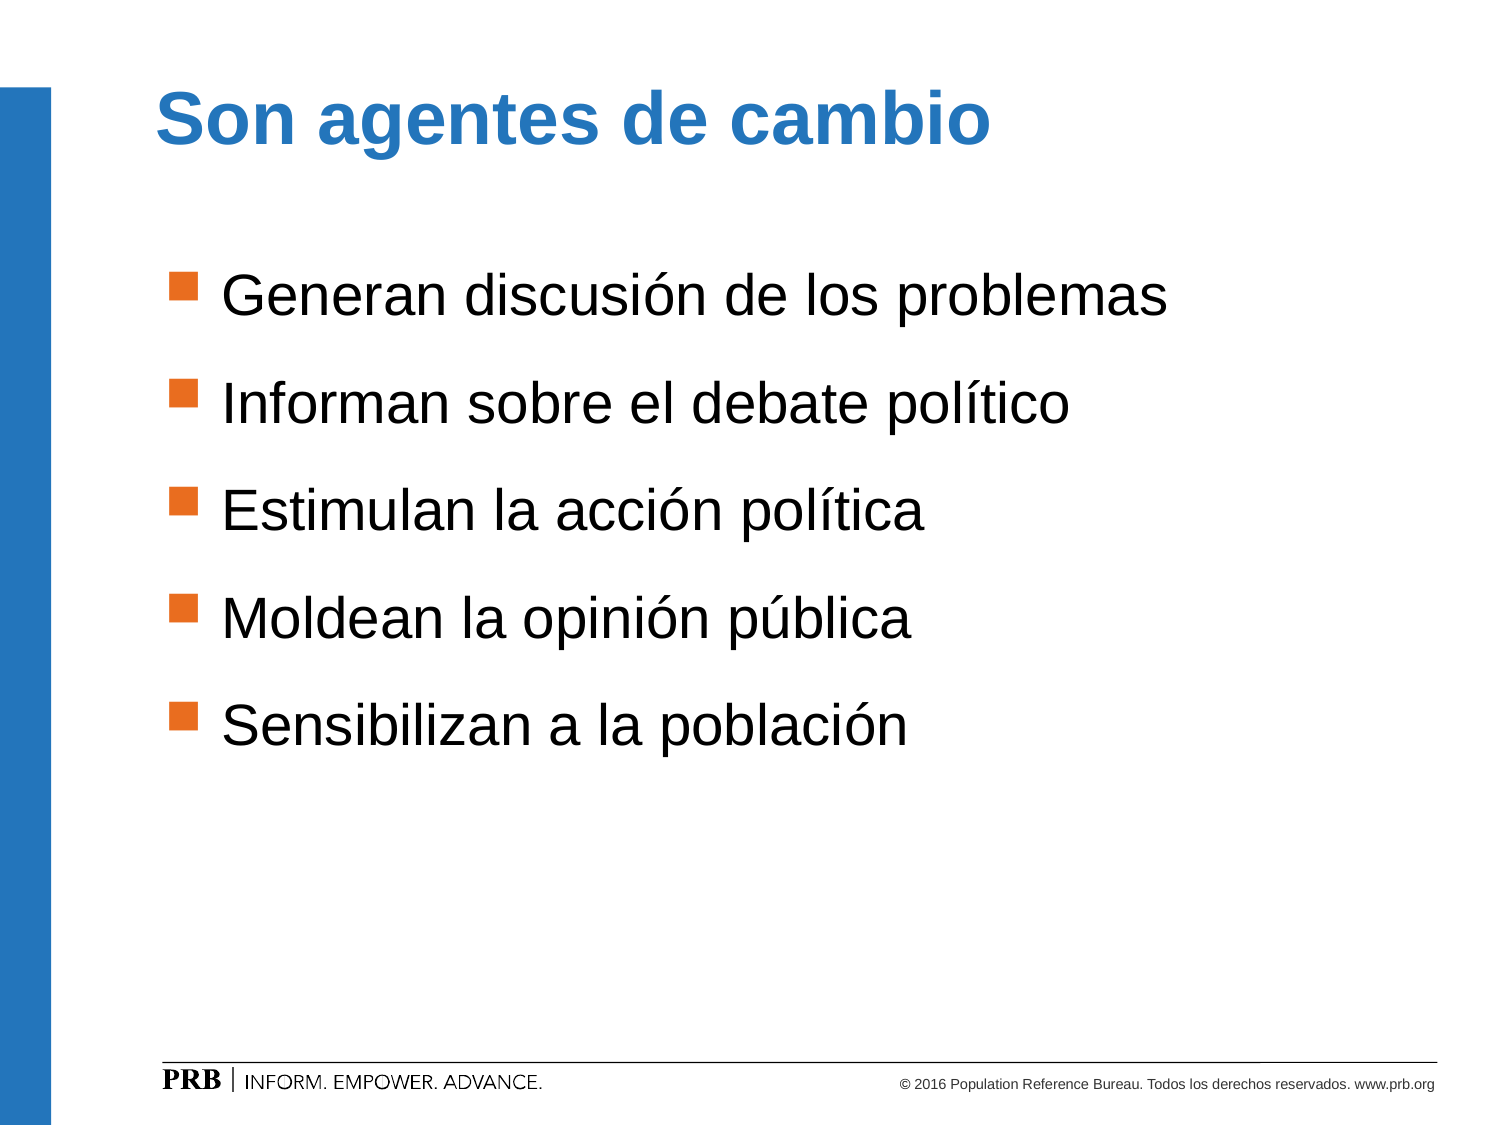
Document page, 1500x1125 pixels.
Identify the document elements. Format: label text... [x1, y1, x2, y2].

list Generan discusión de los problemas Informan sobre el debate político Estimulan la acción política Moldean la opinión pública Sensibilizan a la población [150, 249, 1425, 800]
title Son agentes de cambio [140, 62, 1213, 178]
